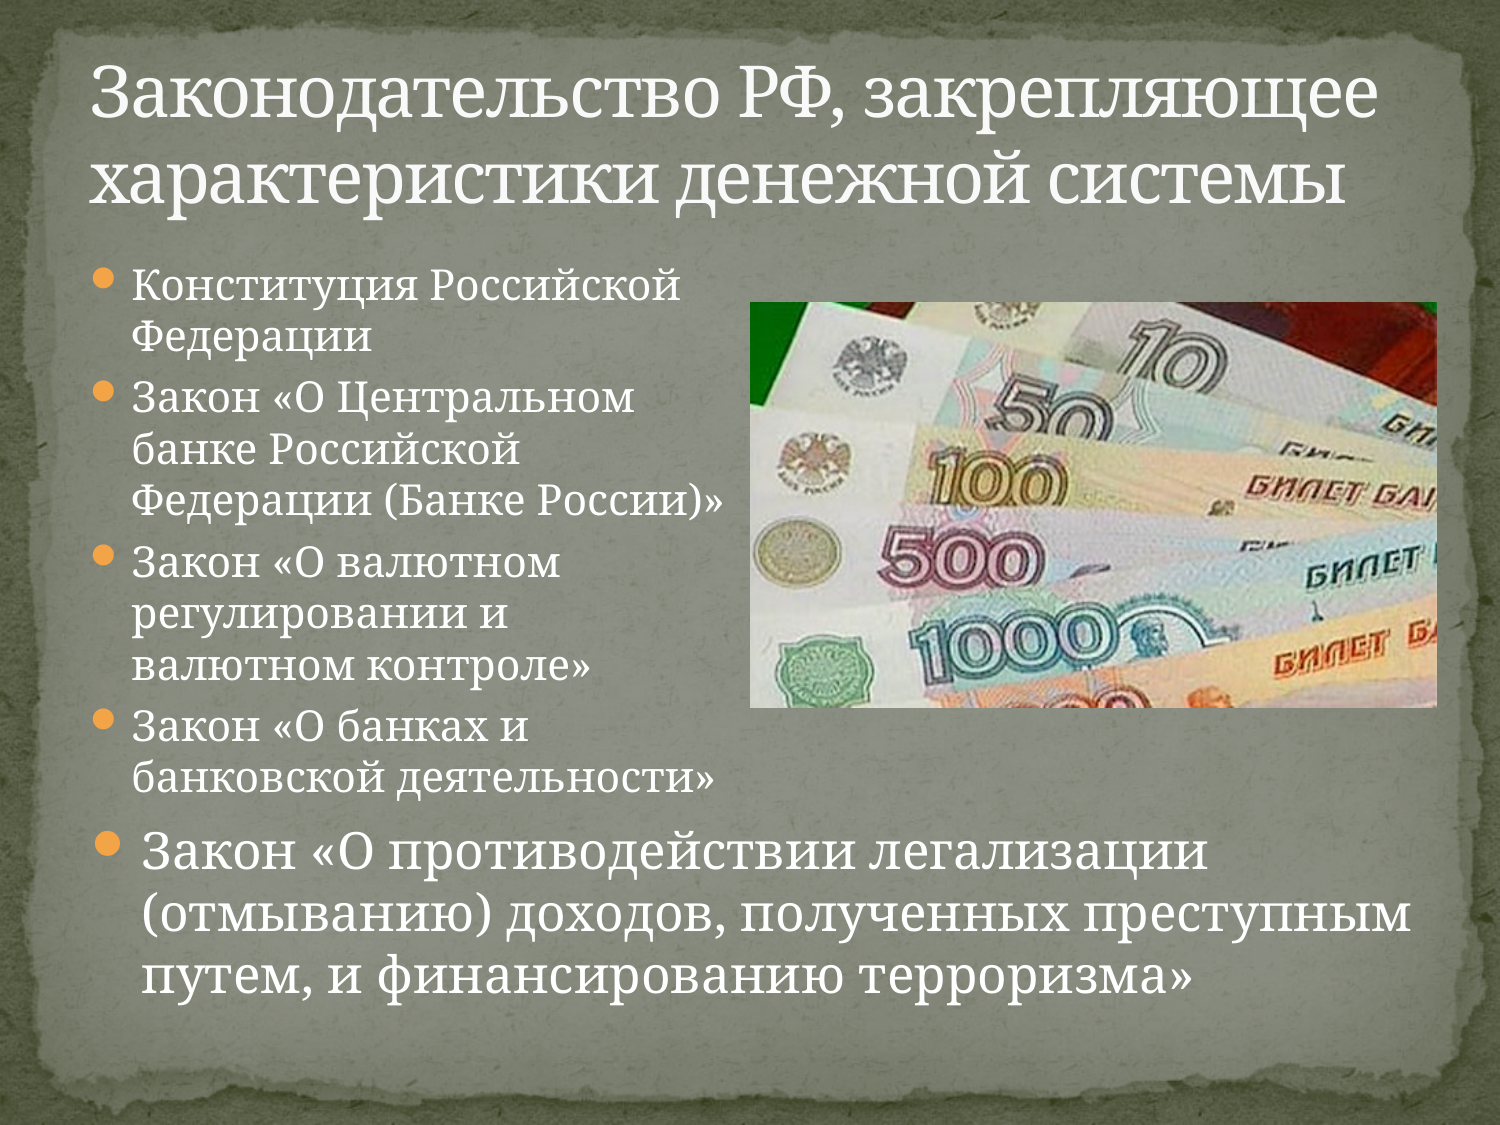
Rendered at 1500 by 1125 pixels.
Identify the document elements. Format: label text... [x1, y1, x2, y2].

list Конституция Российской Федерации Закон «О Центральном банке Российской Федерации (Банке России)» Закон «О валютном регулировании и валютном контроле» Закон «О банках и банковской деятельности» [75, 249, 741, 823]
list Закон «О противодействии легализации (отмыванию) доходов, полученных преступным путем, и финансированию терроризма» [76, 810, 1440, 1029]
title Законодательство РФ, закрепляющее характеристики денежной системы [74, 24, 1425, 225]
picture [750, 302, 1437, 708]
